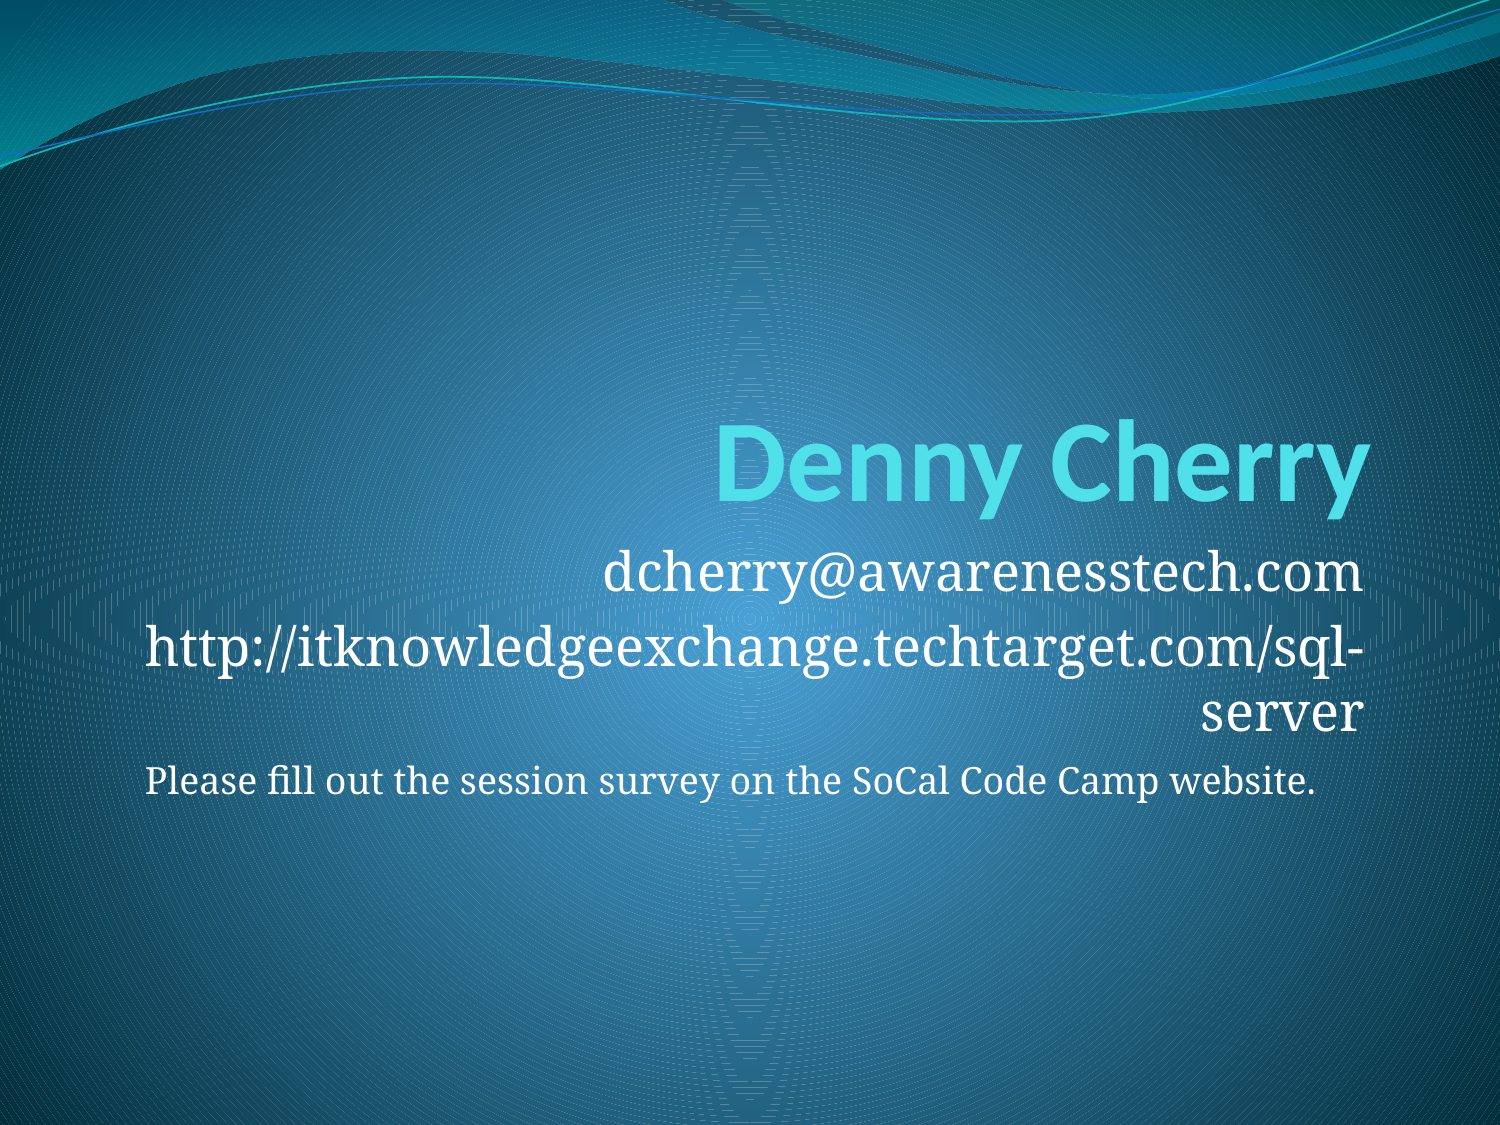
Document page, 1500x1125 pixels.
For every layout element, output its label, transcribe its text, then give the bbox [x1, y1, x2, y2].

text_box Please fill out the session survey on the SoCal Code Camp website. [99, 749, 1363, 810]
title Denny Cherry [87, 224, 1376, 525]
subtitle dcherry@awarenesstech.com http://itknowledgeexchange.techtarget.com/sql-server [87, 529, 1376, 725]
